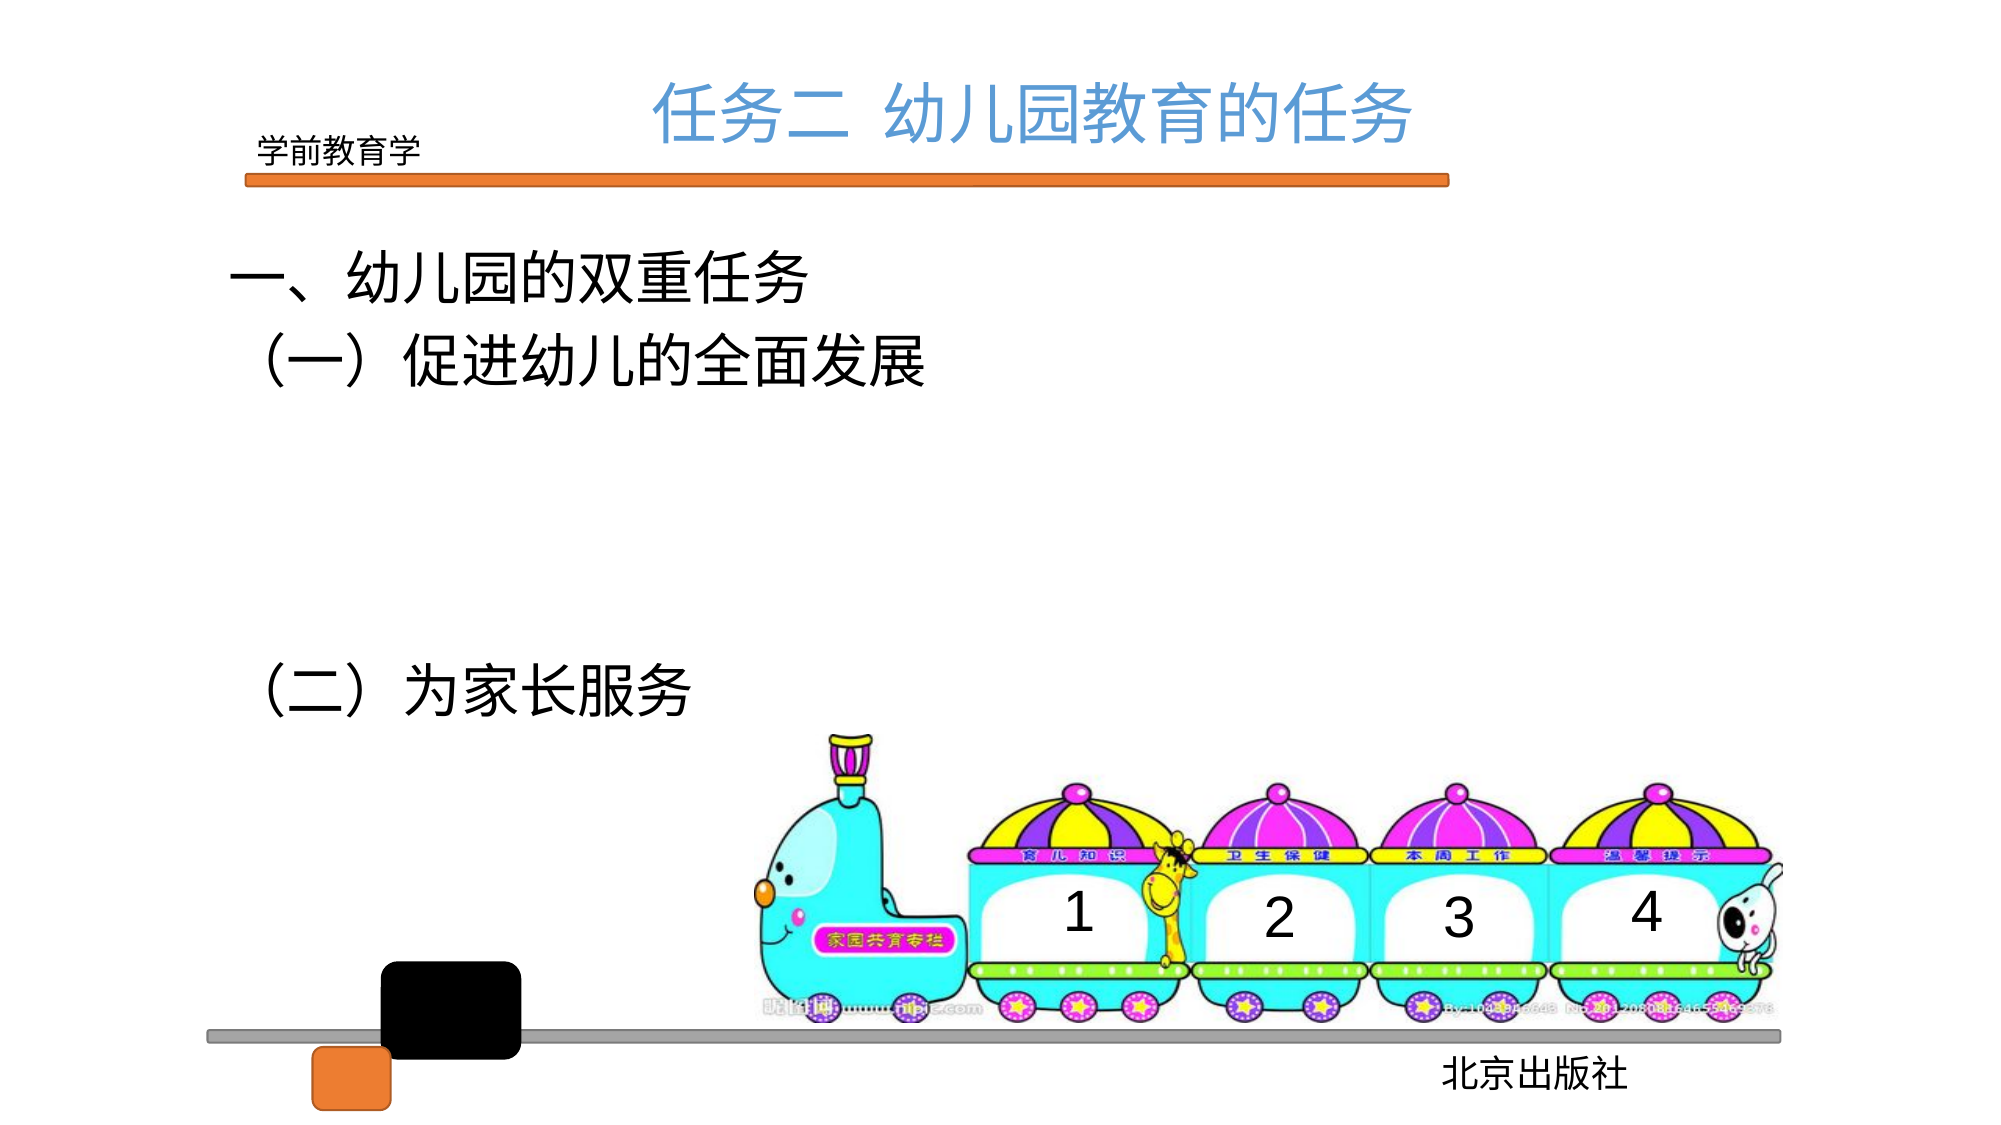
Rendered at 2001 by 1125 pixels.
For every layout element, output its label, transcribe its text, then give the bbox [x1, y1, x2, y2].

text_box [754, 734, 1783, 1023]
text_box 任务二 幼儿园教育的任务 [636, 64, 1431, 160]
text_box 一、幼儿园的双重任务 （一）促进幼儿的全面发展 （二）为家长服务 [213, 233, 1839, 731]
